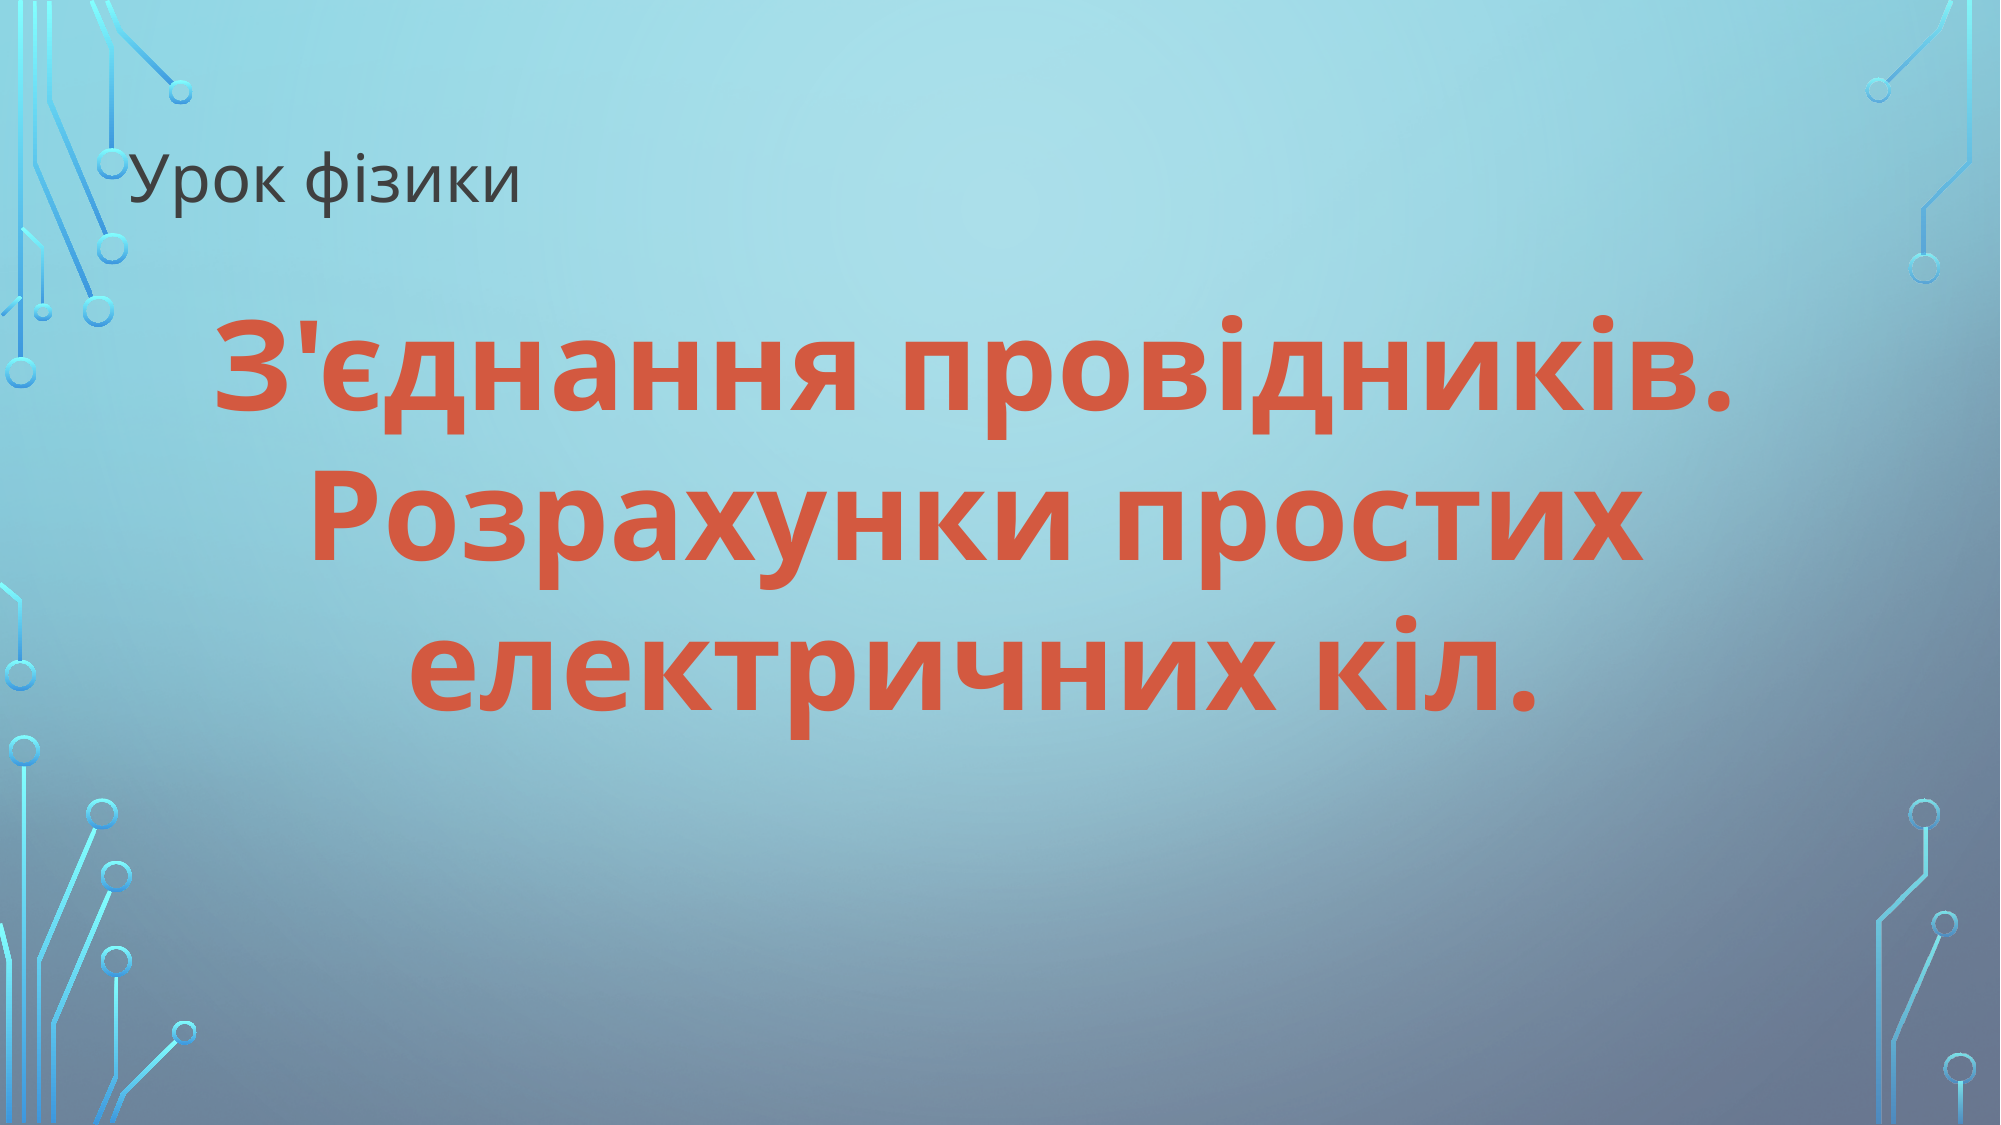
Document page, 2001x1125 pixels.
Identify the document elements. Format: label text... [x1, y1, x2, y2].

text_box Урок фізики [113, 127, 539, 223]
text_box З'єднання провідників. Розрахунки простих електричних кіл. [138, 278, 1811, 744]
